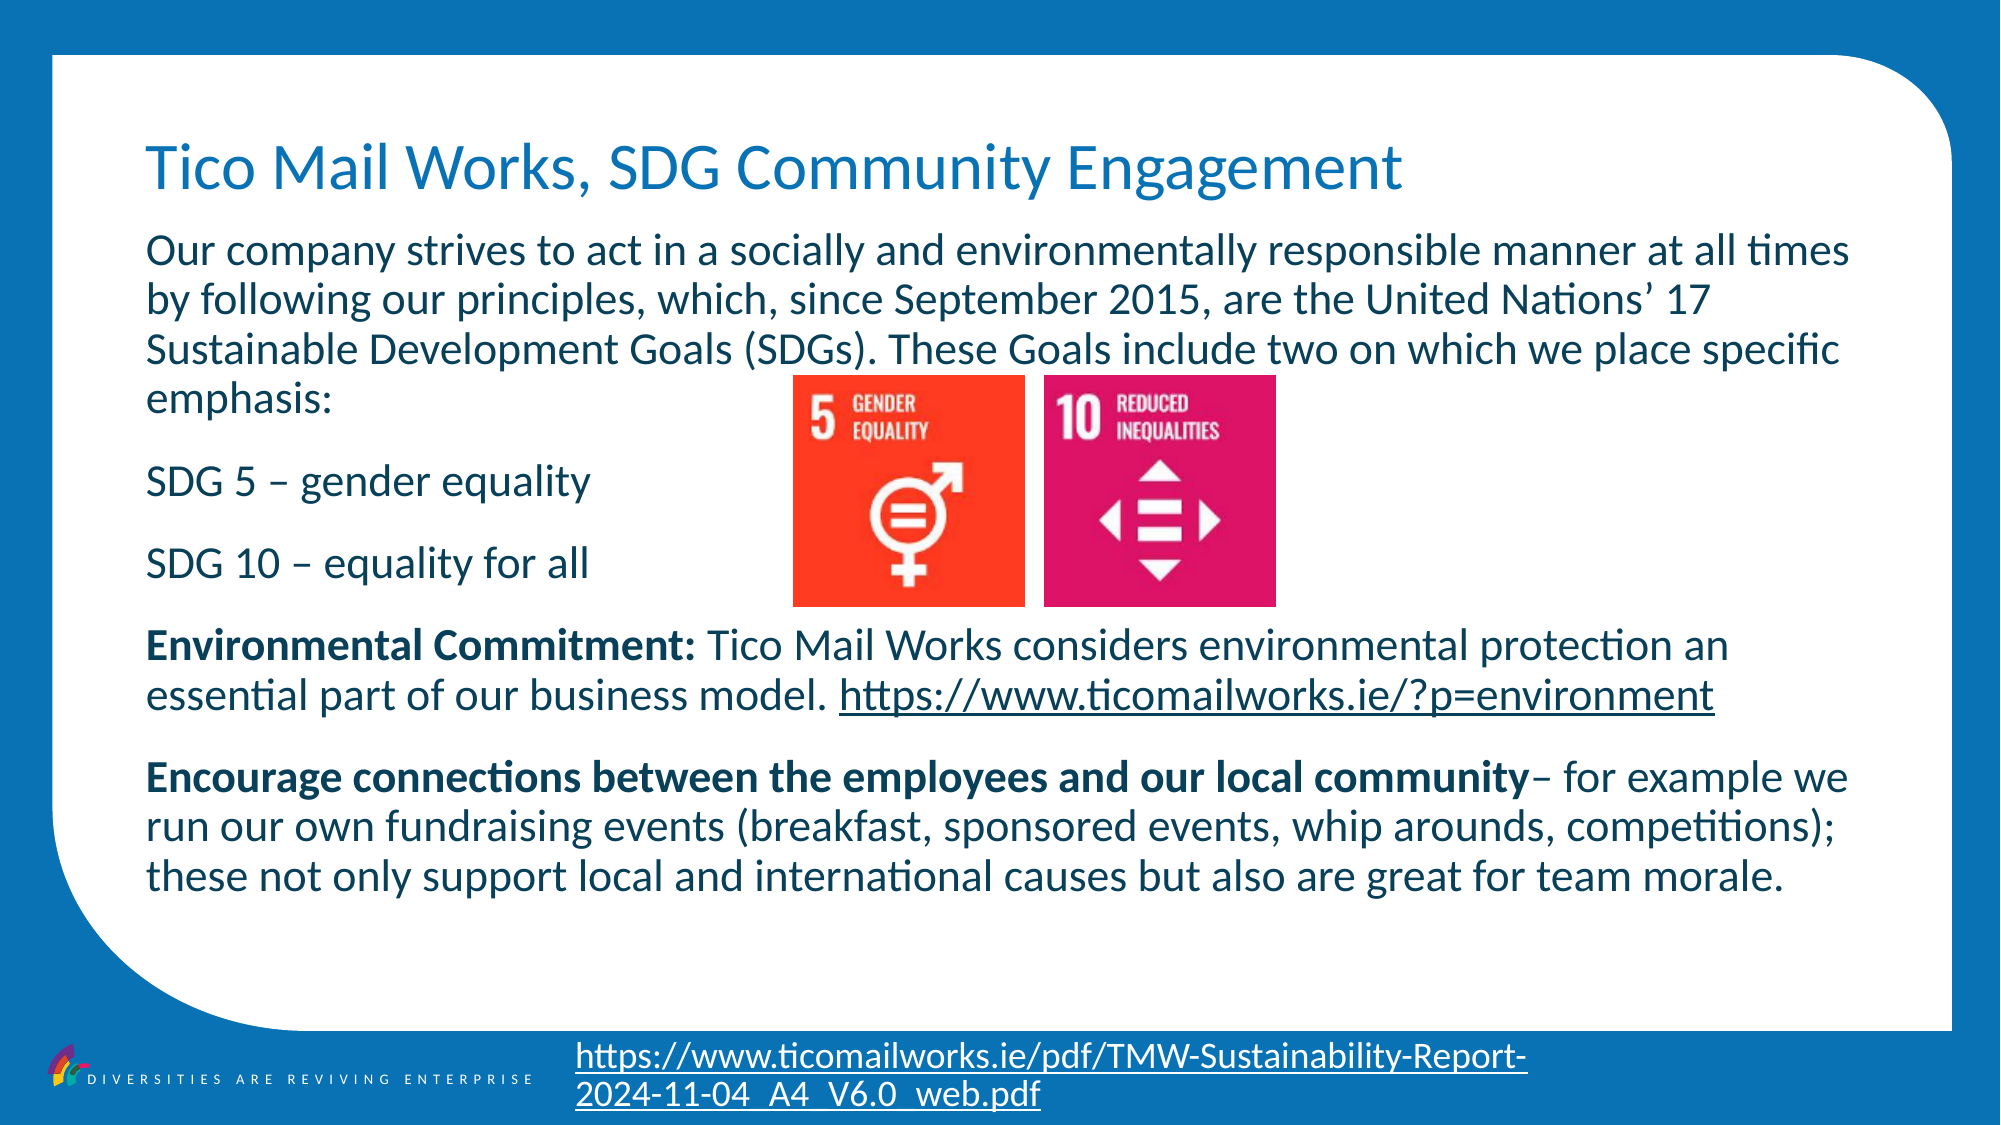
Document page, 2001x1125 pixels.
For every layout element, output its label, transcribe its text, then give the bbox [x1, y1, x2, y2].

list Tico Mail Works, SDG Community Engagement [130, 124, 1869, 257]
picture [793, 375, 1025, 607]
text_box https://www.ticomailworks.ie/pdf/TMW-Sustainability-Report-2024-11-04_A4_V6.0_web.pdf [560, 1024, 1561, 1125]
list Our company strives to act in a socially and environmentally responsible manner at all times by following our principles, which, since September 2015, are the United Nations’ 17 Sustainable Development Goals (SDGs). These Goals include two on which we place specific emphasis: SDG 5 – gender equality SDG 10 – equality for all Environmental Commitment: Tico Mail Works considers environmental protection an essential part of our business model. https://www.ticomailworks.ie/?p=environment Encourage connections between the employees and our local community– for example we run our own fundraising events (breakfast, sponsored events, whip arounds, competitions); these not only support local and international causes but also are great for team morale. [130, 257, 1869, 850]
picture [1044, 375, 1276, 607]
